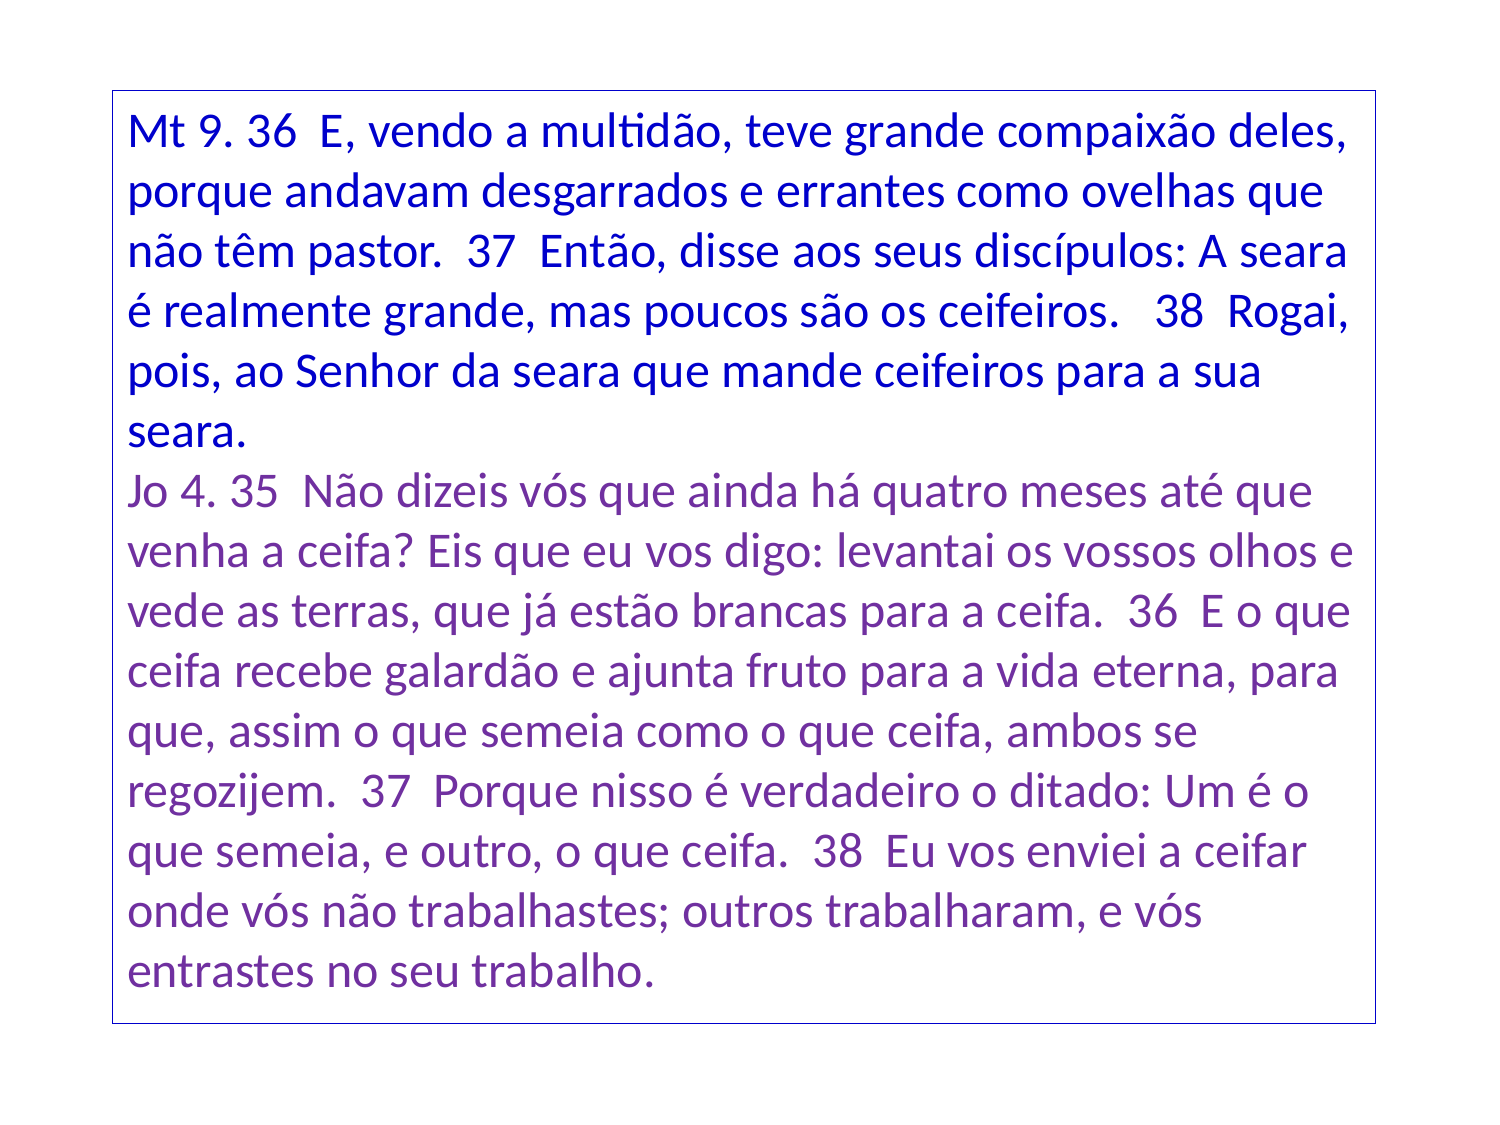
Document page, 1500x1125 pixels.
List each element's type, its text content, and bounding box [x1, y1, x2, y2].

list Mt 9. 36 E, vendo a multidão, teve grande compaixão deles, porque andavam desgarrados e errantes como ovelhas que não têm pastor. 37 Então, disse aos seus discípulos: A seara é realmente grande, mas poucos são os ceifeiros. 38 Rogai, pois, ao Senhor da seara que mande ceifeiros para a sua seara. Jo 4. 35 Não dizeis vós que ainda há quatro meses até que venha a ceifa? Eis que eu vos digo: levantai os vossos olhos e vede as terras, que já estão brancas para a ceifa. 36 E o que ceifa recebe galardão e ajunta fruto para a vida eterna, para que, assim o que semeia como o que ceifa, ambos se regozijem. 37 Porque nisso é verdadeiro o ditado: Um é o que semeia, e outro, o que ceifa. 38 Eu vos enviei a ceifar onde vós não trabalhastes; outros trabalharam, e vós entrastes no seu trabalho. [112, 90, 1376, 1024]
